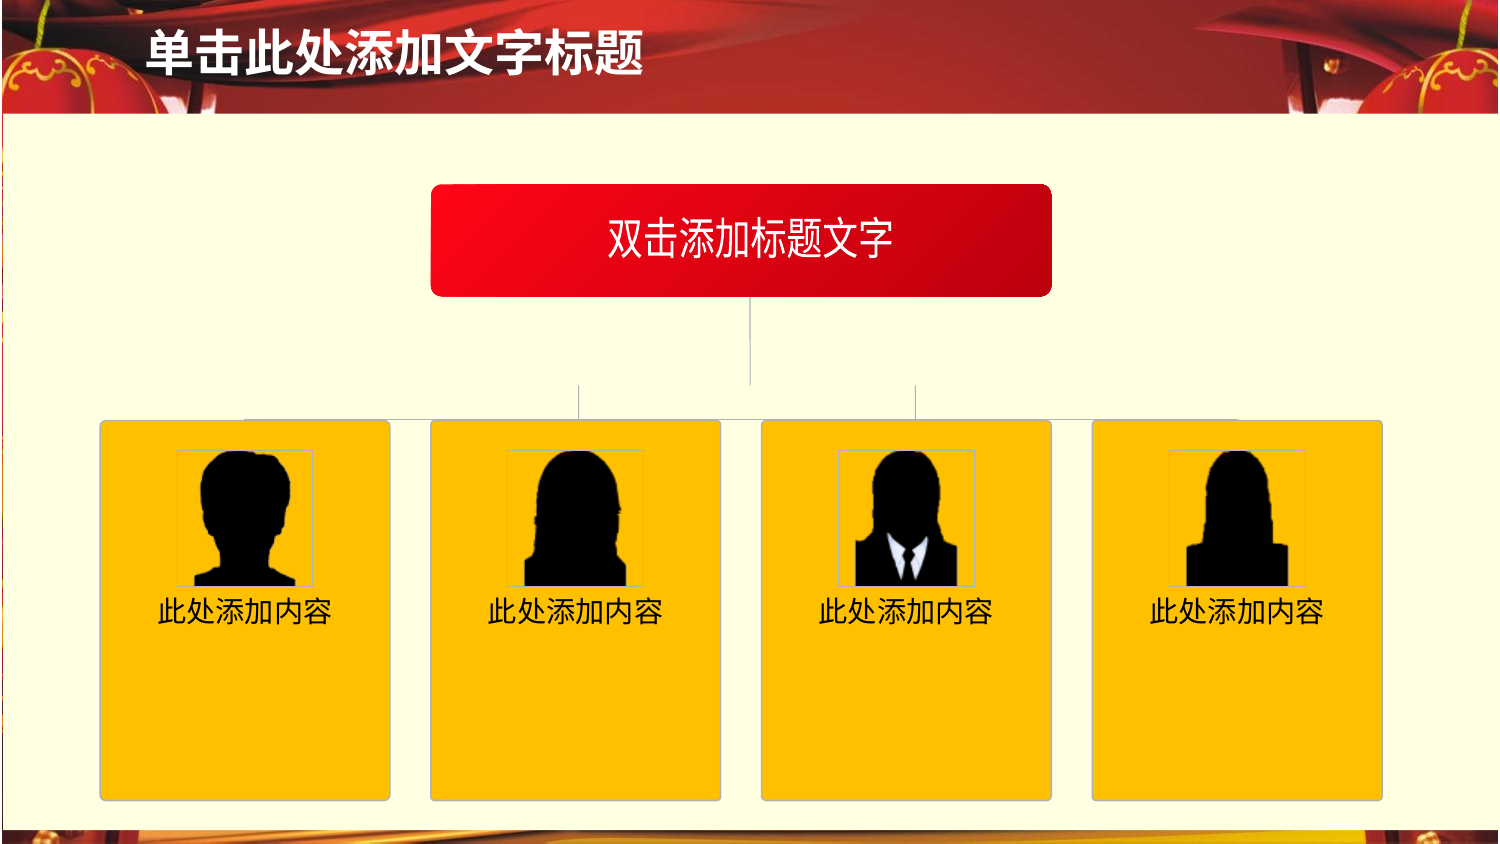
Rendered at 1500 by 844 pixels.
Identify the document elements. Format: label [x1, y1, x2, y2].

text_box [430, 420, 721, 801]
text_box [761, 420, 1052, 801]
picture [2, 0, 1498, 844]
text_box [246, 284, 1239, 433]
text_box [100, 420, 390, 801]
text_box [1092, 420, 1382, 801]
text_box [430, 184, 1052, 297]
